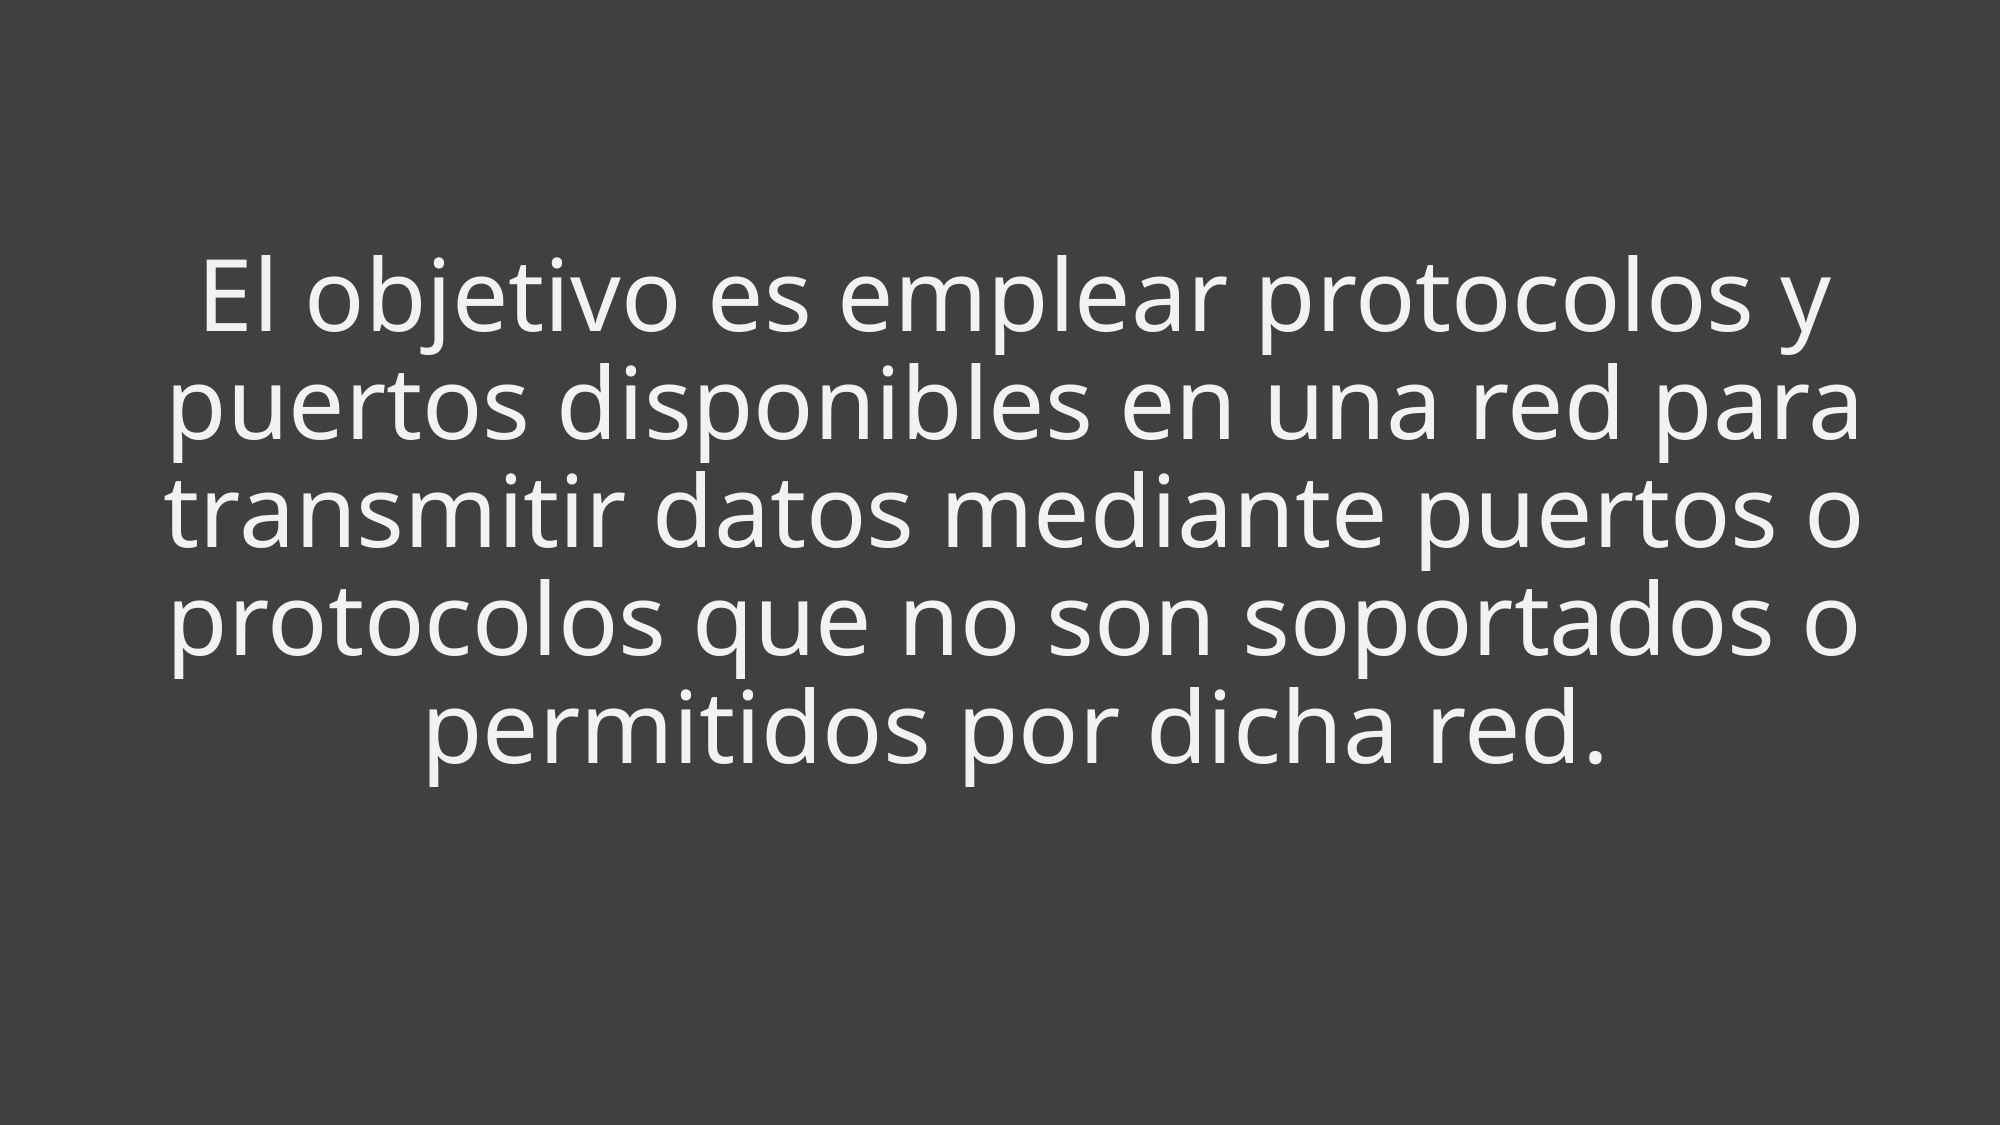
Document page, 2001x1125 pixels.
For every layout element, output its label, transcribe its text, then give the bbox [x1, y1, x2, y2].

text_box El objetivo es emplear protocolos y puertos disponibles en una red para transmitir datos mediante puertos o protocolos que no son soportados o permitidos por dicha red. [117, 319, 1914, 711]
